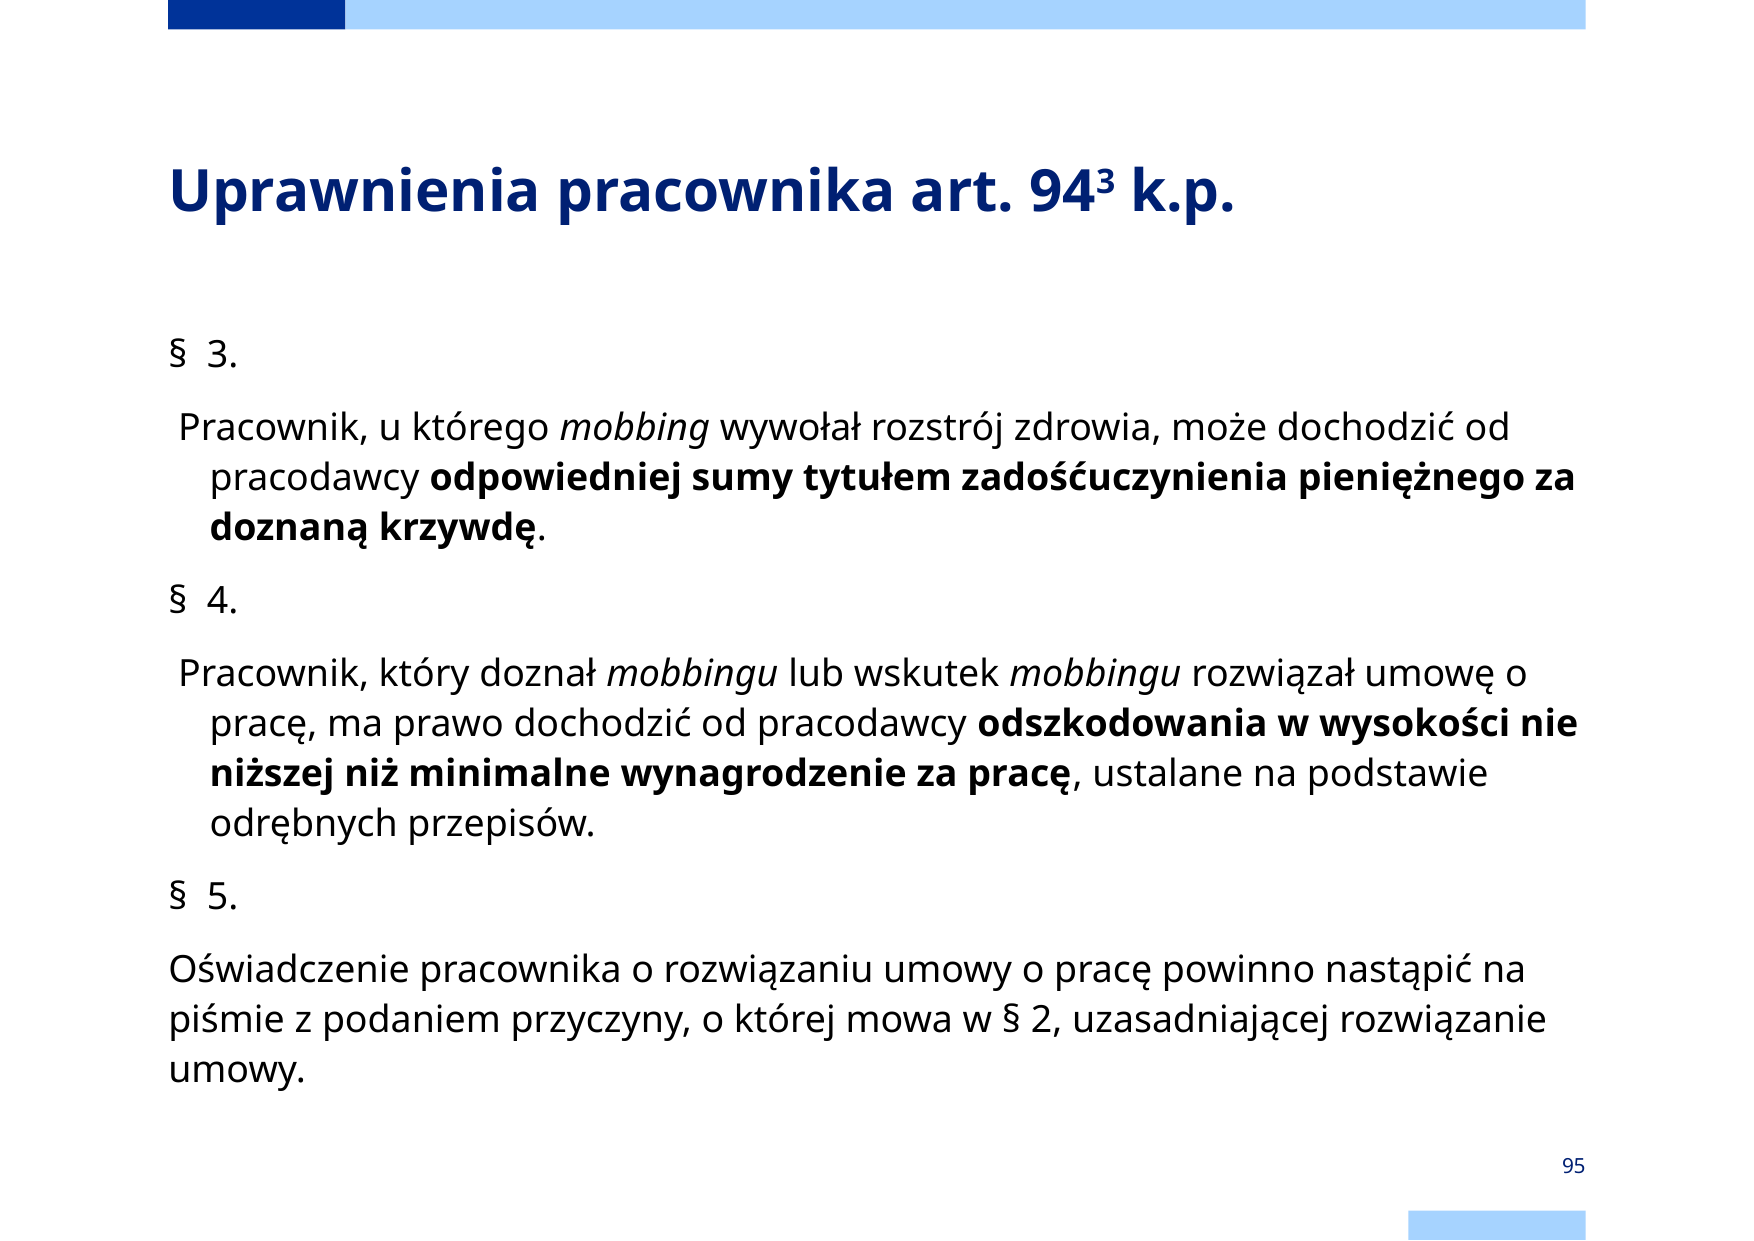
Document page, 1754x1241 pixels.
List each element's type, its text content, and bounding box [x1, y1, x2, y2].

title Uprawnienia pracownika art. 943 k.p. [168, 147, 1586, 324]
slide_number 95 [1408, 1151, 1586, 1182]
list § 3. Pracownik, u którego mobbing wywołał rozstrój zdrowia, może dochodzić od pracodawcy odpowiedniej sumy tytułem zadośćuczynienia pieniężnego za doznaną krzywdę. § 4. Pracownik, który doznał mobbingu lub wskutek mobbingu rozwiązał umowę o pracę, ma prawo dochodzić od pracodawcy odszkodowania w wysokości nie niższej niż minimalne wynagrodzenie za pracę, ustalane na podstawie odrębnych przepisów. § 5. Oświadczenie pracownika o rozwiązaniu umowy o pracę powinno nastąpić na piśmie z podaniem przyczyny, o której mowa w § 2, uzasadniającej rozwiązanie umowy. [168, 324, 1586, 1093]
